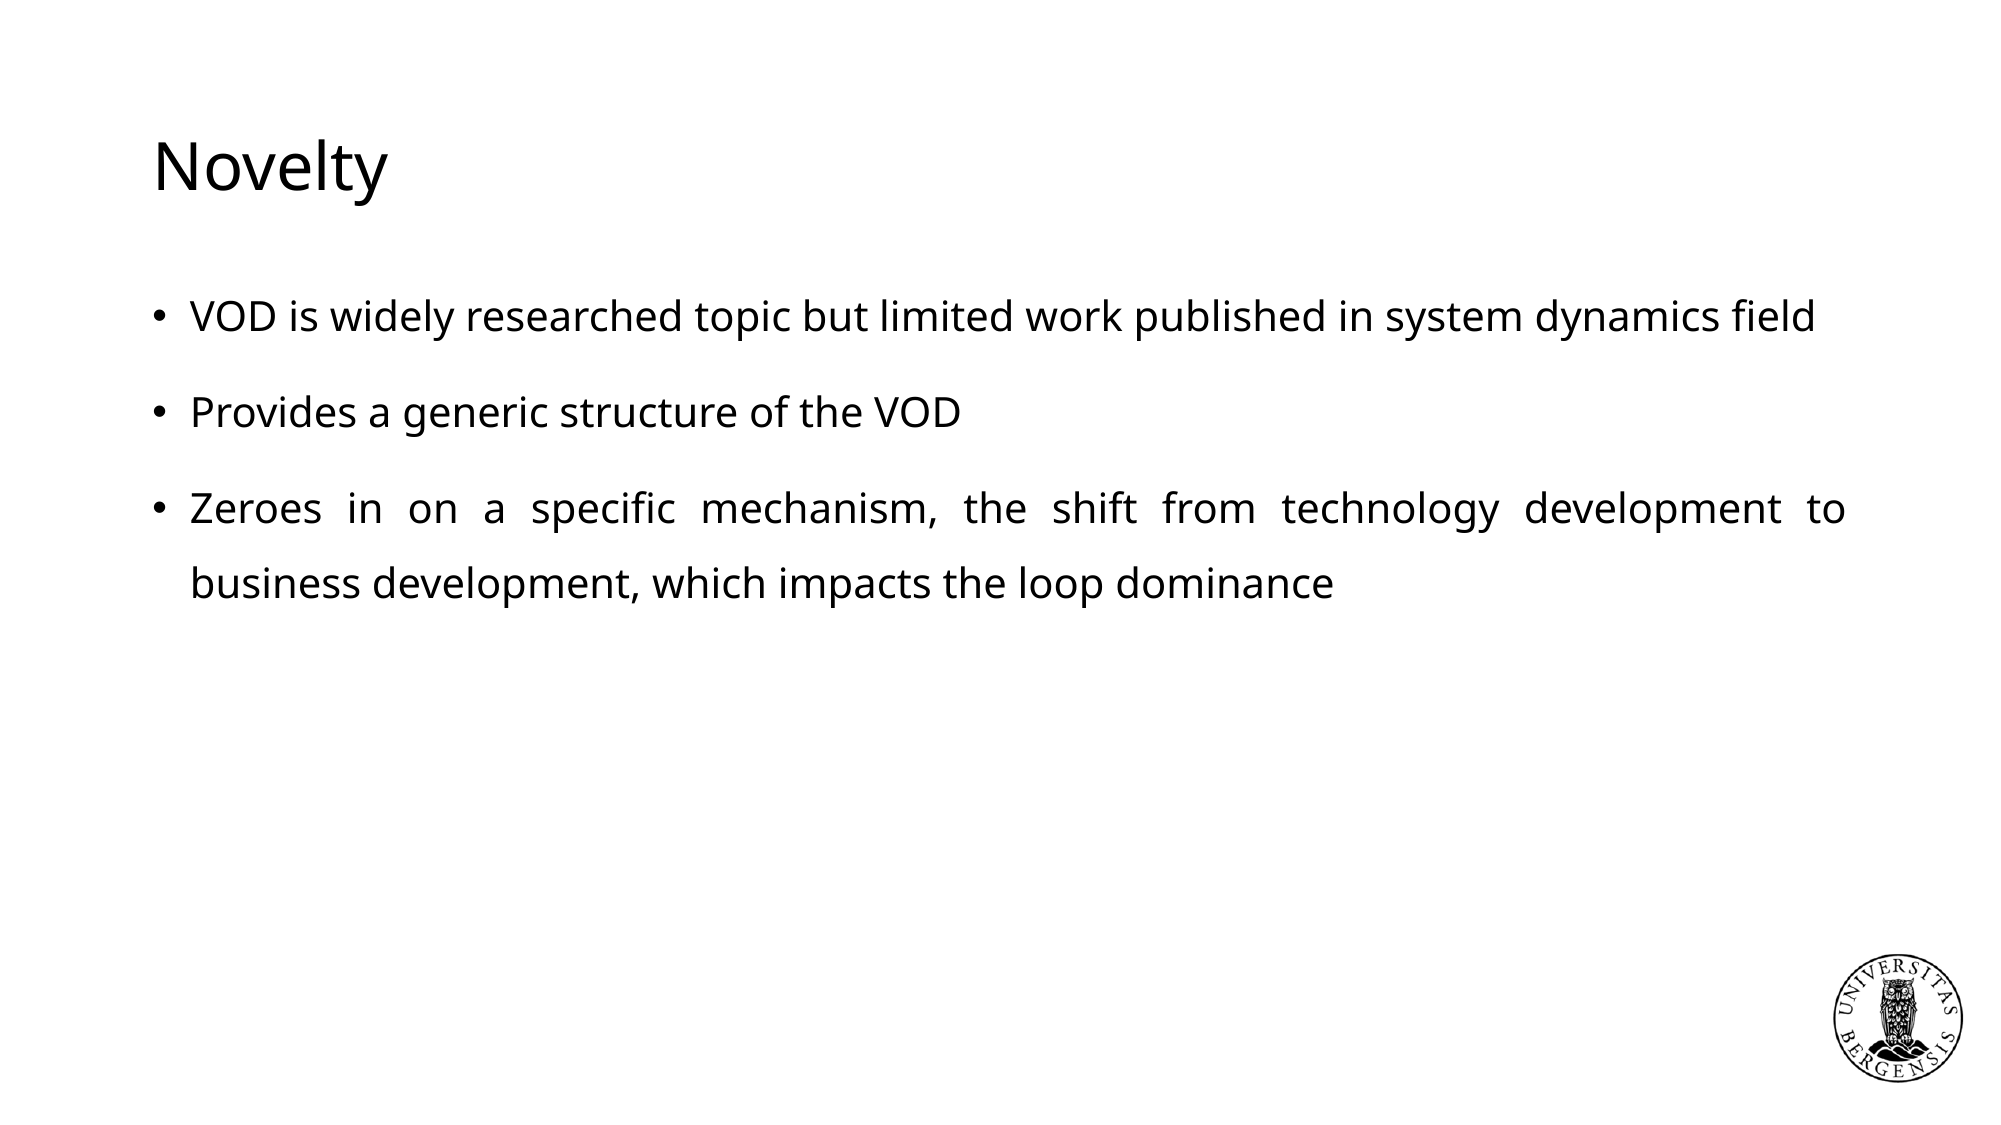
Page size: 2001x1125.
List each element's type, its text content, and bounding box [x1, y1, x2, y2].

title Novelty [137, 59, 1863, 257]
list VOD is widely researched topic but limited work published in system dynamics field Provides a generic structure of the VOD Zeroes in on a specific mechanism, the shift from technology development to business development, which impacts the loop dominance [137, 257, 1863, 972]
picture [1817, 950, 1979, 1095]
